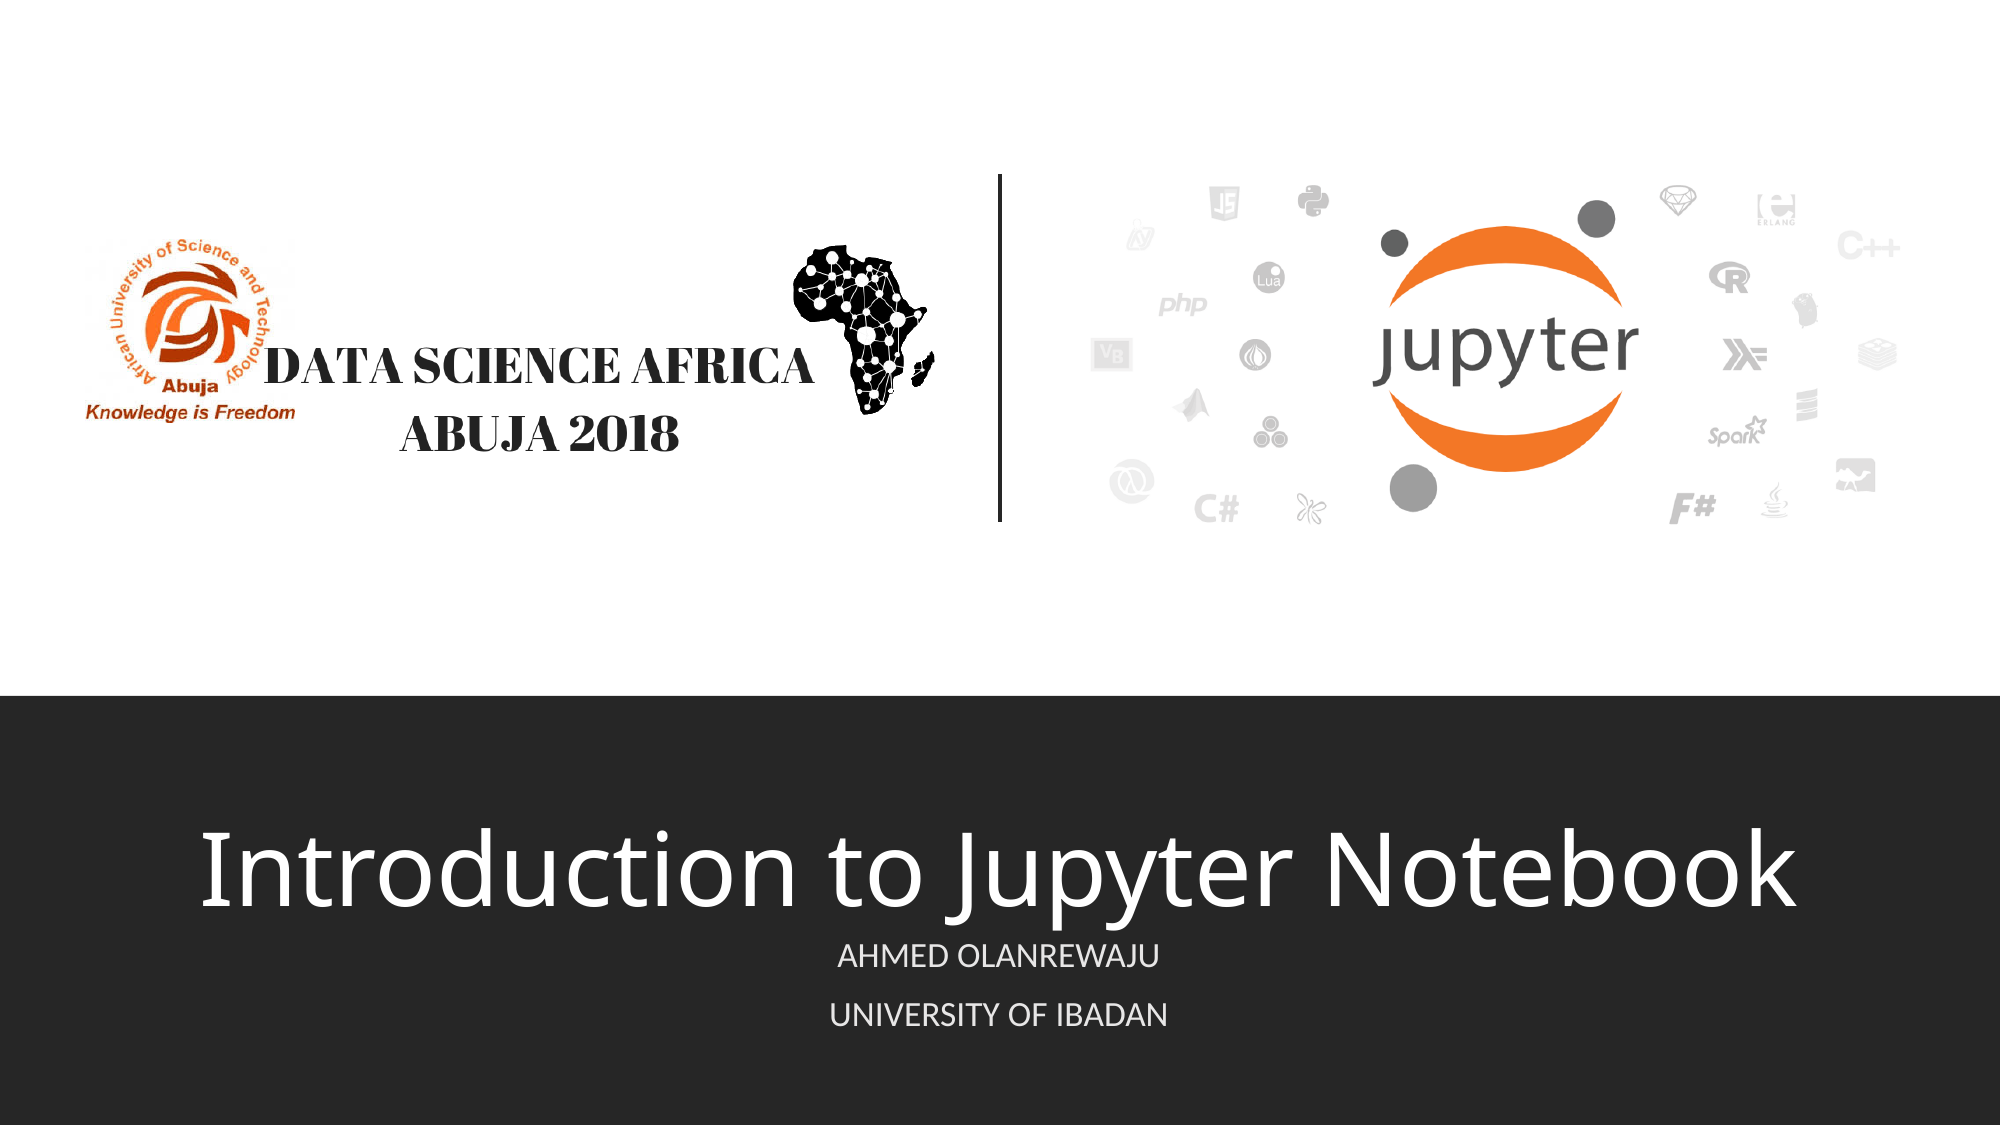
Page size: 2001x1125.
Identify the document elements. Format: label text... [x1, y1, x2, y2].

picture [1051, 125, 1948, 571]
title Introduction to Jupyter Notebook [115, 738, 1882, 937]
text_box [0, 695, 2000, 1125]
subtitle AHMED OLANREWAJU UNIVERSITY OF IBADAN [225, 929, 1773, 1048]
picture [52, 195, 949, 501]
